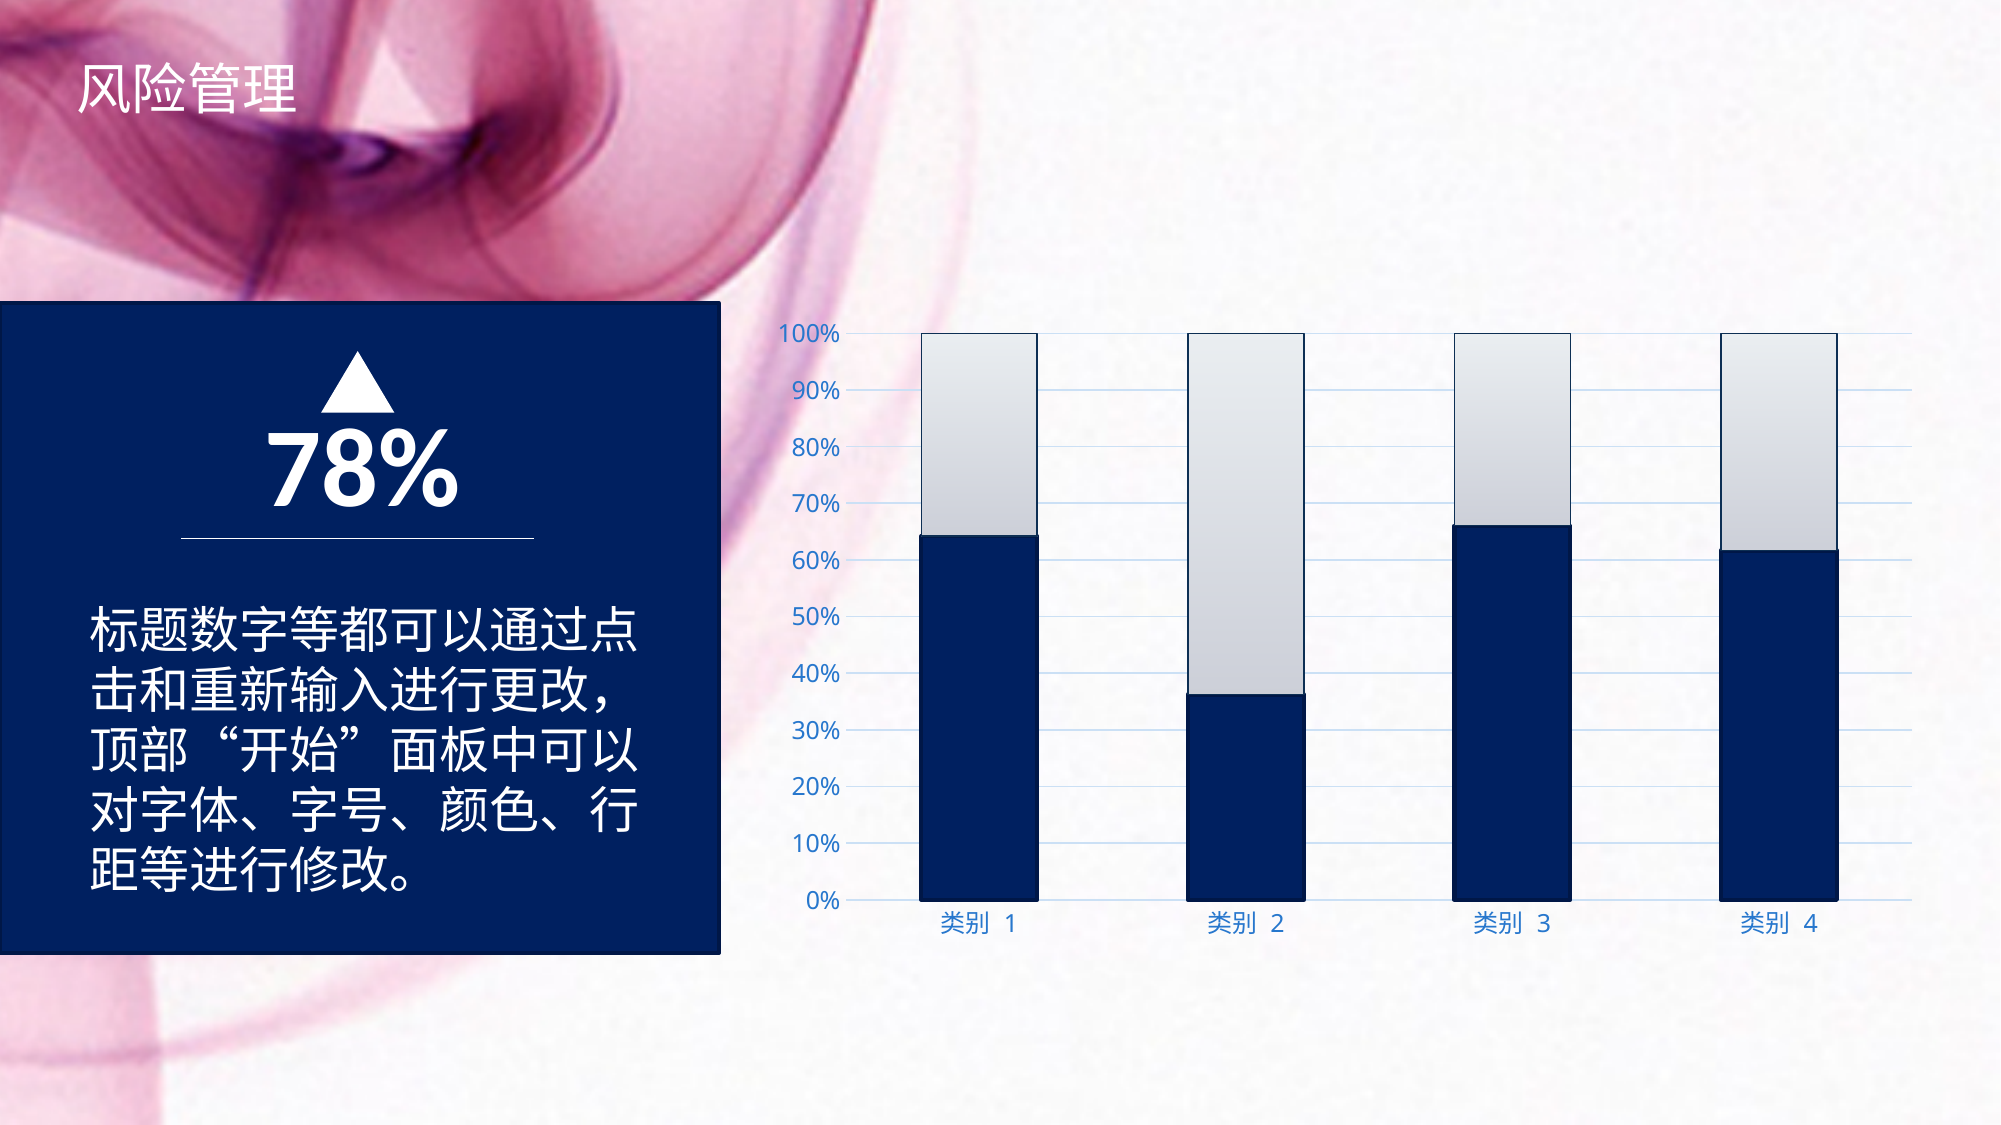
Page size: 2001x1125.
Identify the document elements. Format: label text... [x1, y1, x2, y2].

picture [0, 0, 2001, 1125]
text_box [319, 348, 397, 415]
text_box 风险管理 [61, 46, 314, 129]
text_box 标题数字等都可以通过点击和重新输入进行更改，顶部“开始”面板中可以对字体、字号、颜色、行距等进行修改。 [74, 591, 672, 907]
chart [753, 302, 1937, 954]
text_box 78% [249, 387, 476, 537]
text_box [0, 301, 721, 955]
